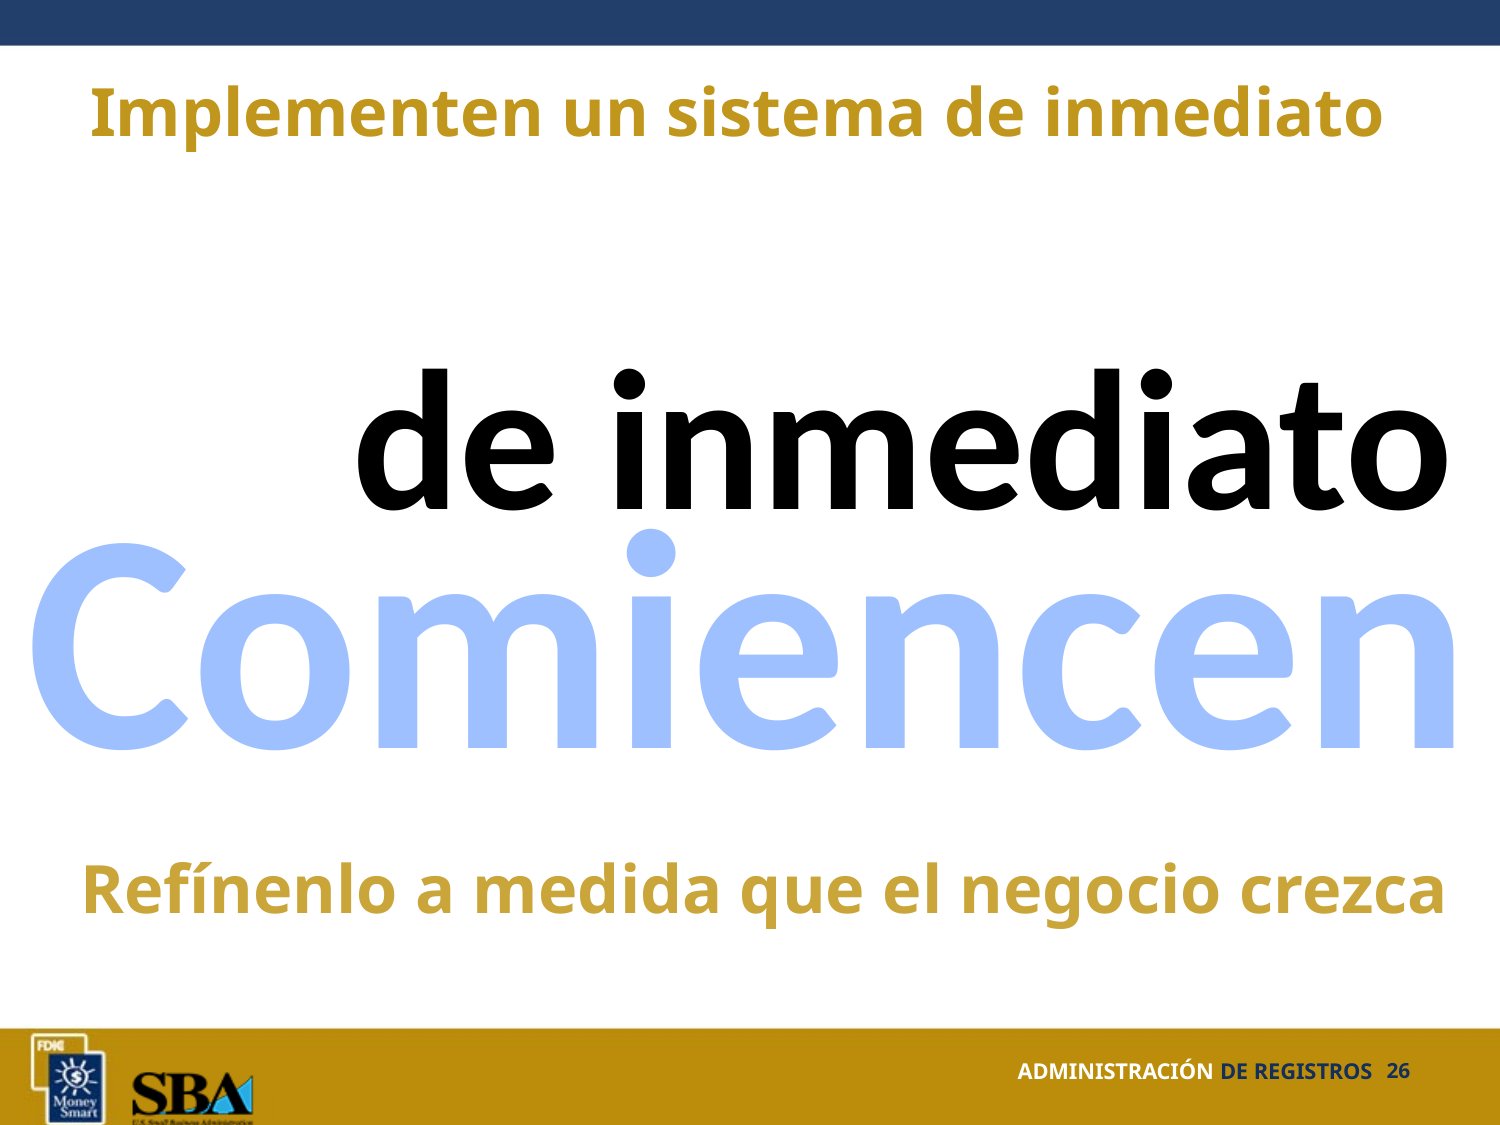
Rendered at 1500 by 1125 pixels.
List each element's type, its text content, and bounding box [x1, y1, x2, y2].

title Implementen un sistema de inmediato [74, 62, 1426, 169]
picture [0, 0, 1500, 1125]
text_box de inmediato [338, 302, 1469, 558]
text_box Refínenlo a medida que el negocio crezca [33, 846, 1464, 935]
text_box Comiencen [0, 426, 1499, 820]
